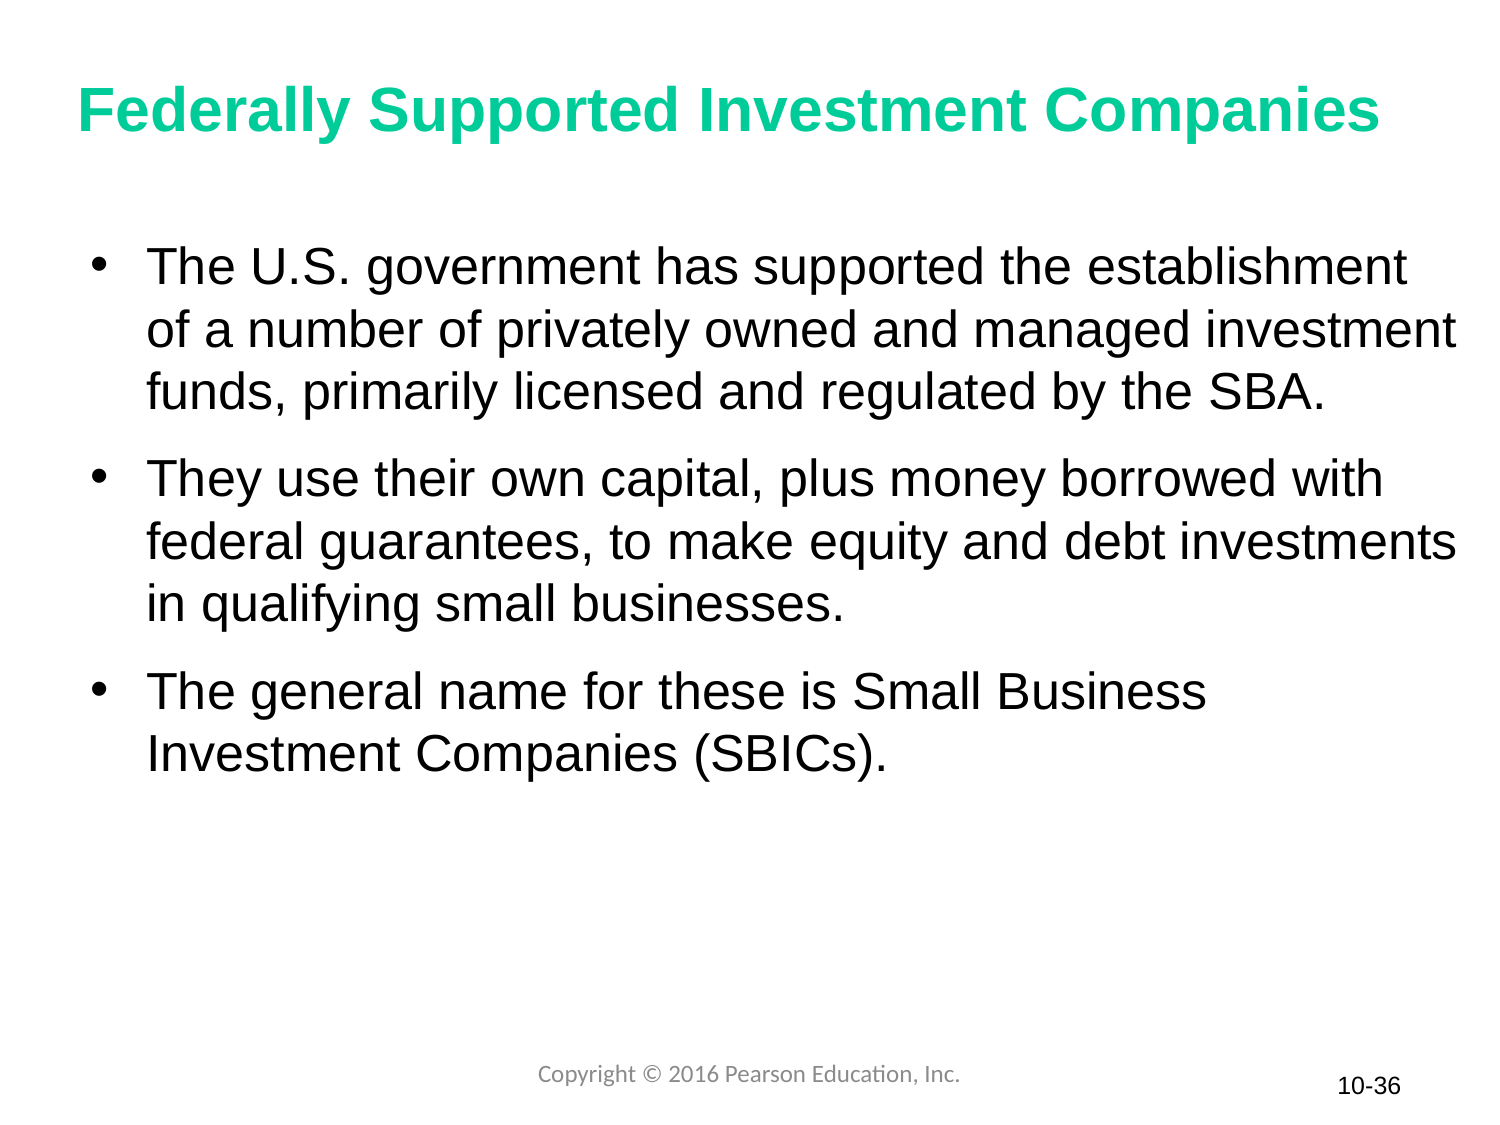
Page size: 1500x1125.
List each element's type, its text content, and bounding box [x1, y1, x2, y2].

title Federally Supported Investment Companies [62, 12, 1413, 200]
footer Copyright © 2016 Pearson Education, Inc. [512, 1042, 988, 1103]
list The U.S. government has supported the establishment of a number of privately owned and managed investment funds, primarily licensed and regulated by the SBA. They use their own capital, plus money borrowed with federal guarantees, to make equity and debt investments in qualifying small businesses. The general name for these is Small Business Investment Companies (SBICs). [75, 224, 1478, 968]
